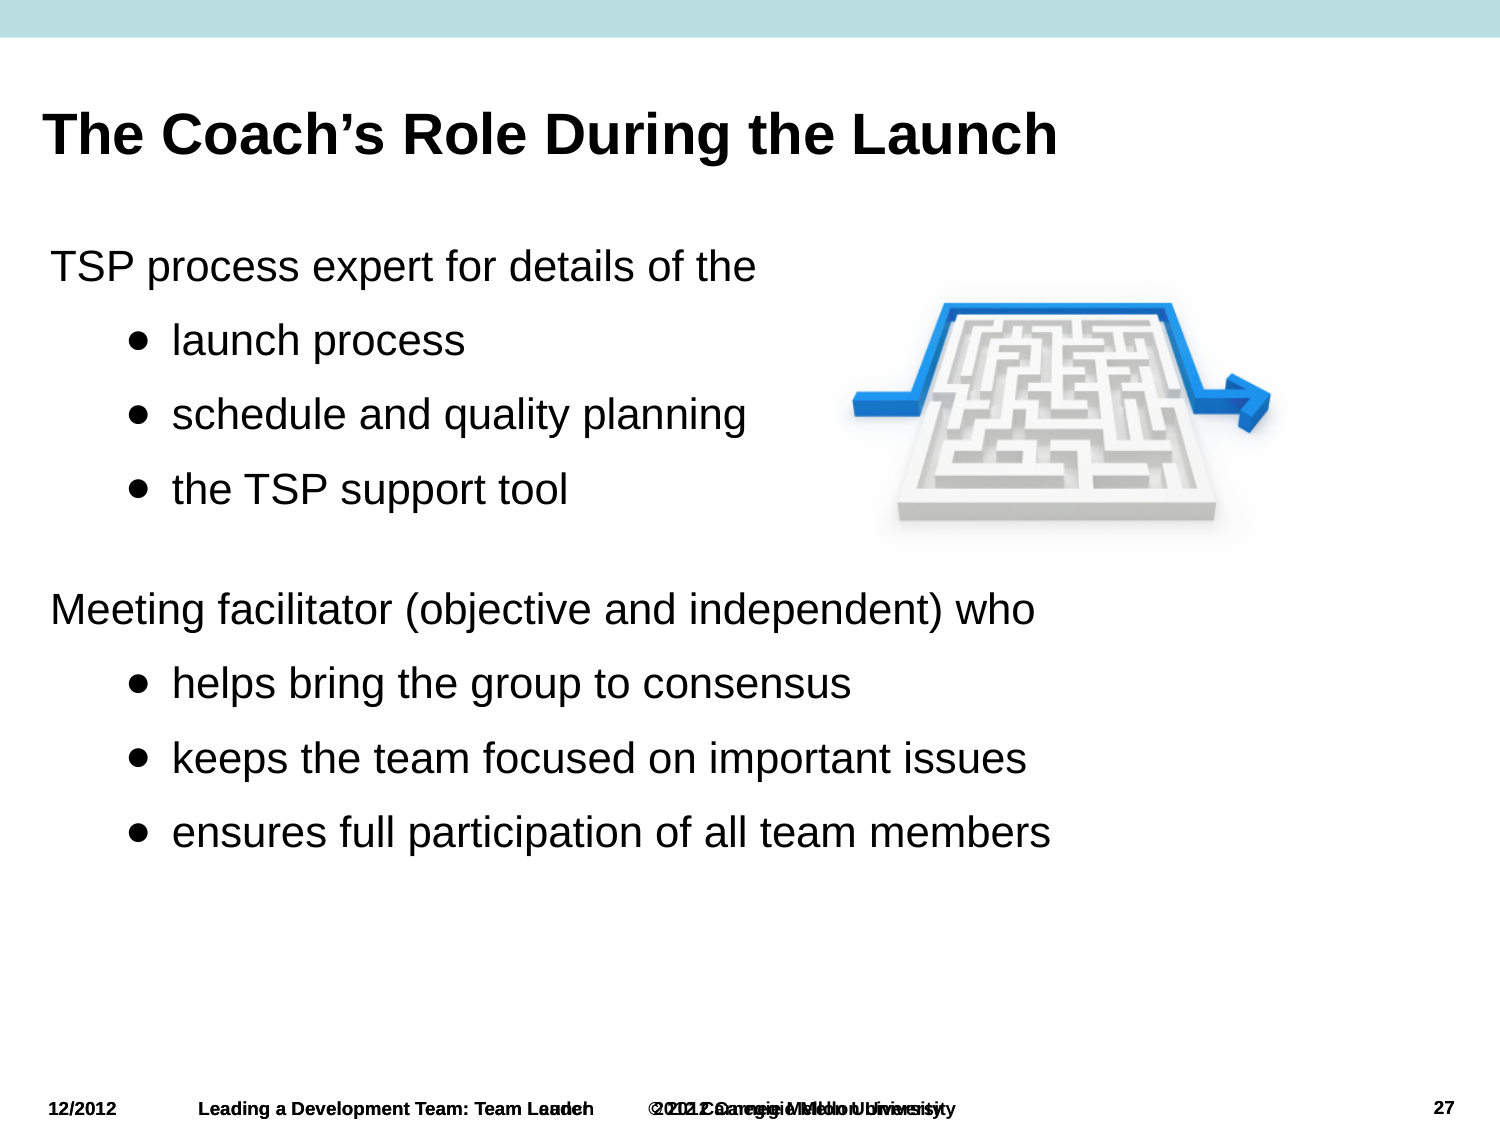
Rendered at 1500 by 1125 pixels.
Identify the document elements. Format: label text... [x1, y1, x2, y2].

picture [812, 250, 1309, 584]
list TSP process expert for details of the launch process schedule and quality planning the TSP support tool Meeting facilitator (objective and independent) who helps bring the group to consensus keeps the team focused on important issues ensures full participation of all team members [50, 237, 1437, 1000]
title The Coach’s Role During the Launch [42, 109, 1438, 166]
